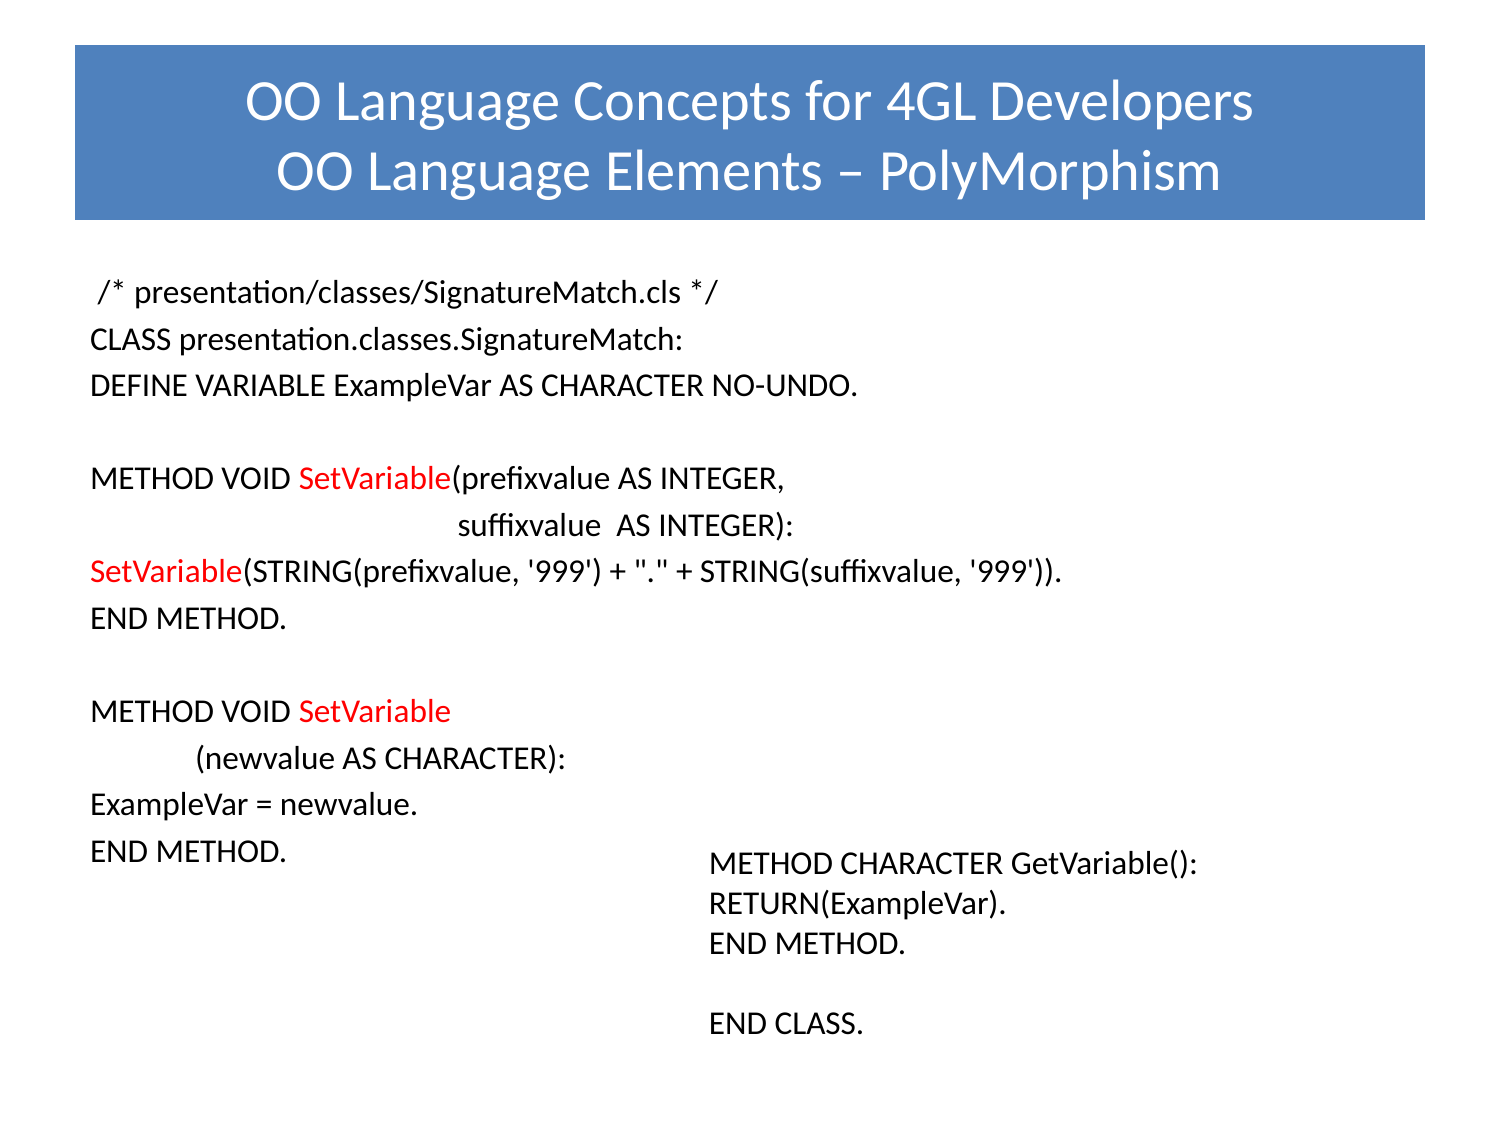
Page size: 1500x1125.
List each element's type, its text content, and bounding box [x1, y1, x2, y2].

title OO Language Concepts for 4GL Developers OO Language Elements – PolyMorphism [75, 45, 1425, 220]
list /* presentation/classes/SignatureMatch.cls */ CLASS presentation.classes.SignatureMatch: DEFINE VARIABLE ExampleVar AS CHARACTER NO-UNDO. METHOD VOID SetVariable(prefixvalue AS INTEGER, suffixvalue AS INTEGER): SetVariable(STRING(prefixvalue, '999') + "." + STRING(suffixvalue, '999')). END METHOD. METHOD VOID SetVariable (newvalue AS CHARACTER): ExampleVar = newvalue. END METHOD. [75, 262, 1425, 1005]
text_box METHOD CHARACTER GetVariable(): RETURN(ExampleVar). END METHOD. END CLASS. [694, 834, 1214, 1089]
